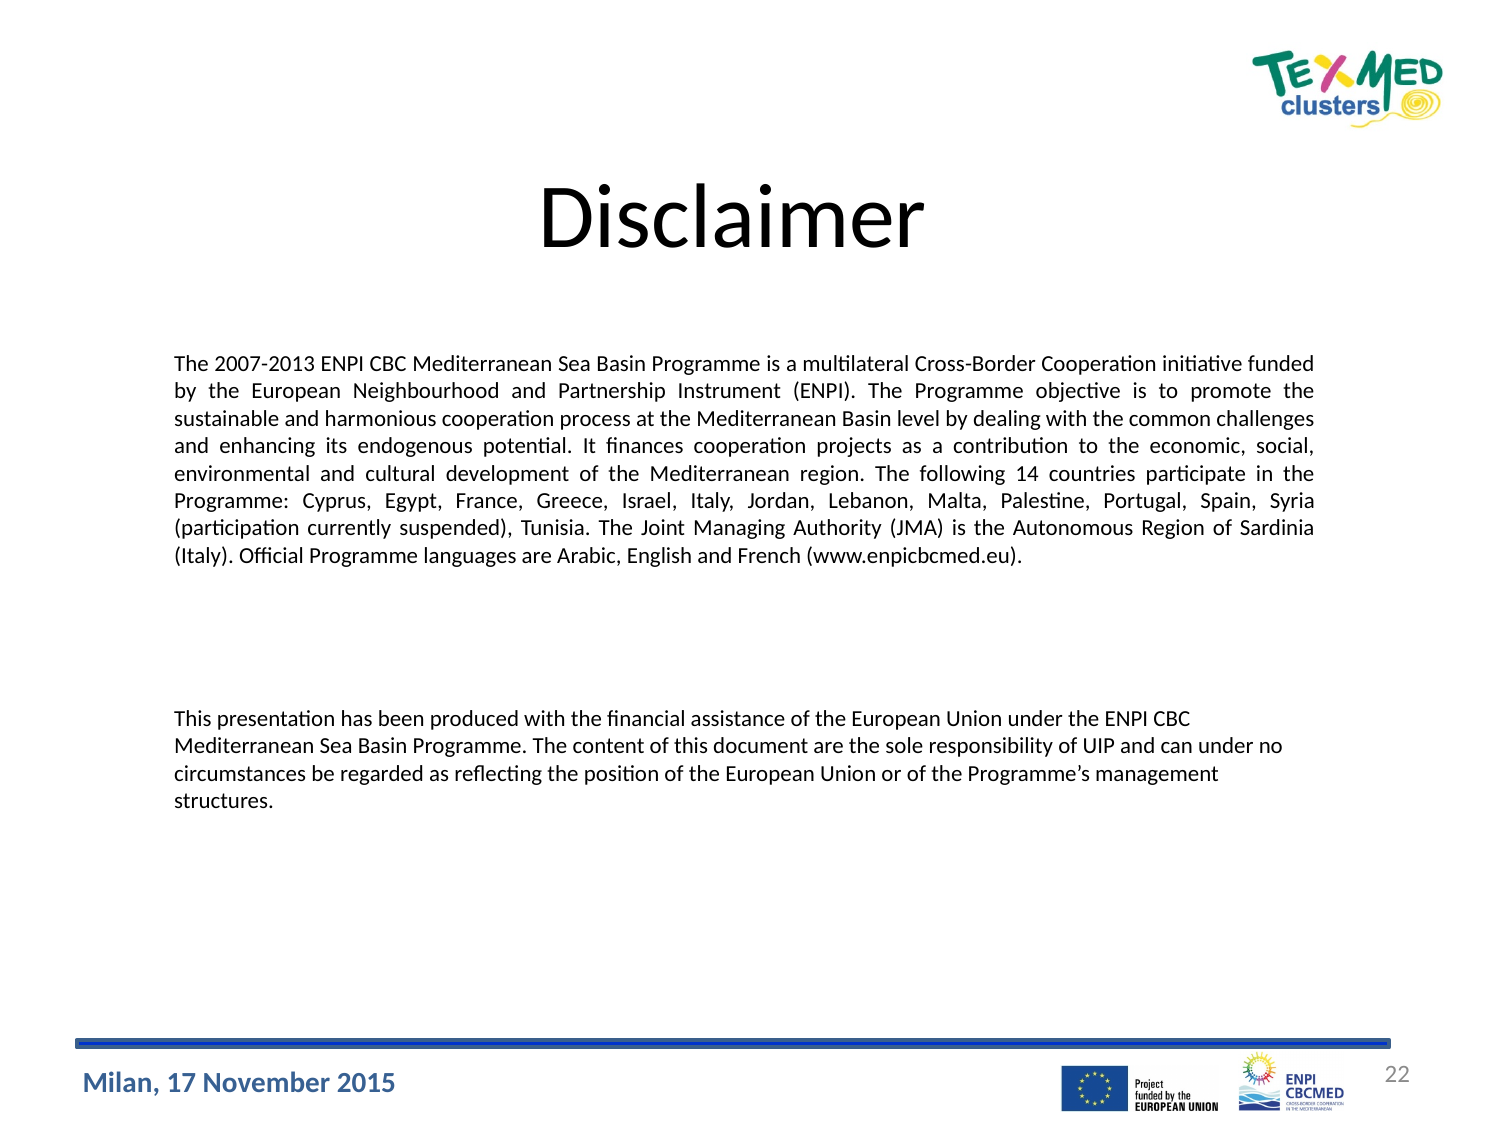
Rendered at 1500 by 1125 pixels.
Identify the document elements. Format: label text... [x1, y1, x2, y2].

title Disclaimer [57, 117, 1408, 305]
picture [1245, 42, 1447, 134]
text_box [75, 1038, 1391, 1049]
text_box This presentation has been produced with the financial assistance of the European Union under the ENPI CBC Mediterranean Sea Basin Programme. The content of this document are the sole responsibility of UIP and can under no circumstances be regarded as reflecting the position of the European Union or of the Programme’s management structures. [159, 633, 1329, 821]
text_box Milan, 17 November 2015 [67, 1056, 552, 1106]
picture [1060, 1065, 1219, 1112]
slide_number 22 [1074, 1042, 1425, 1103]
text_box The 2007-2013 ENPI CBC Mediterranean Sea Basin Programme is a multilateral Cross-Border Cooperation initiative funded by the European Neighbourhood and Partnership Instrument (ENPI). The Programme objective is to promote the sustainable and harmonious cooperation process at the Mediterranean Basin level by dealing with the common challenges and enhancing its endogenous potential. It finances cooperation projects as a contribution to the economic, social, environmental and cultural development of the Mediterranean region. The following 14 countries participate in the Programme: Cyprus, Egypt, France, Greece, Israel, Italy, Jordan, Lebanon, Malta, Palestine, Portugal, Spain, Syria (participation currently suspended), Tunisia. The Joint Managing Authority (JMA) is the Autonomous Region of Sardinia (Italy). Official Programme languages are Arabic, English and French (www.enpicbcmed.eu). [159, 340, 1332, 576]
picture [1238, 1051, 1344, 1111]
